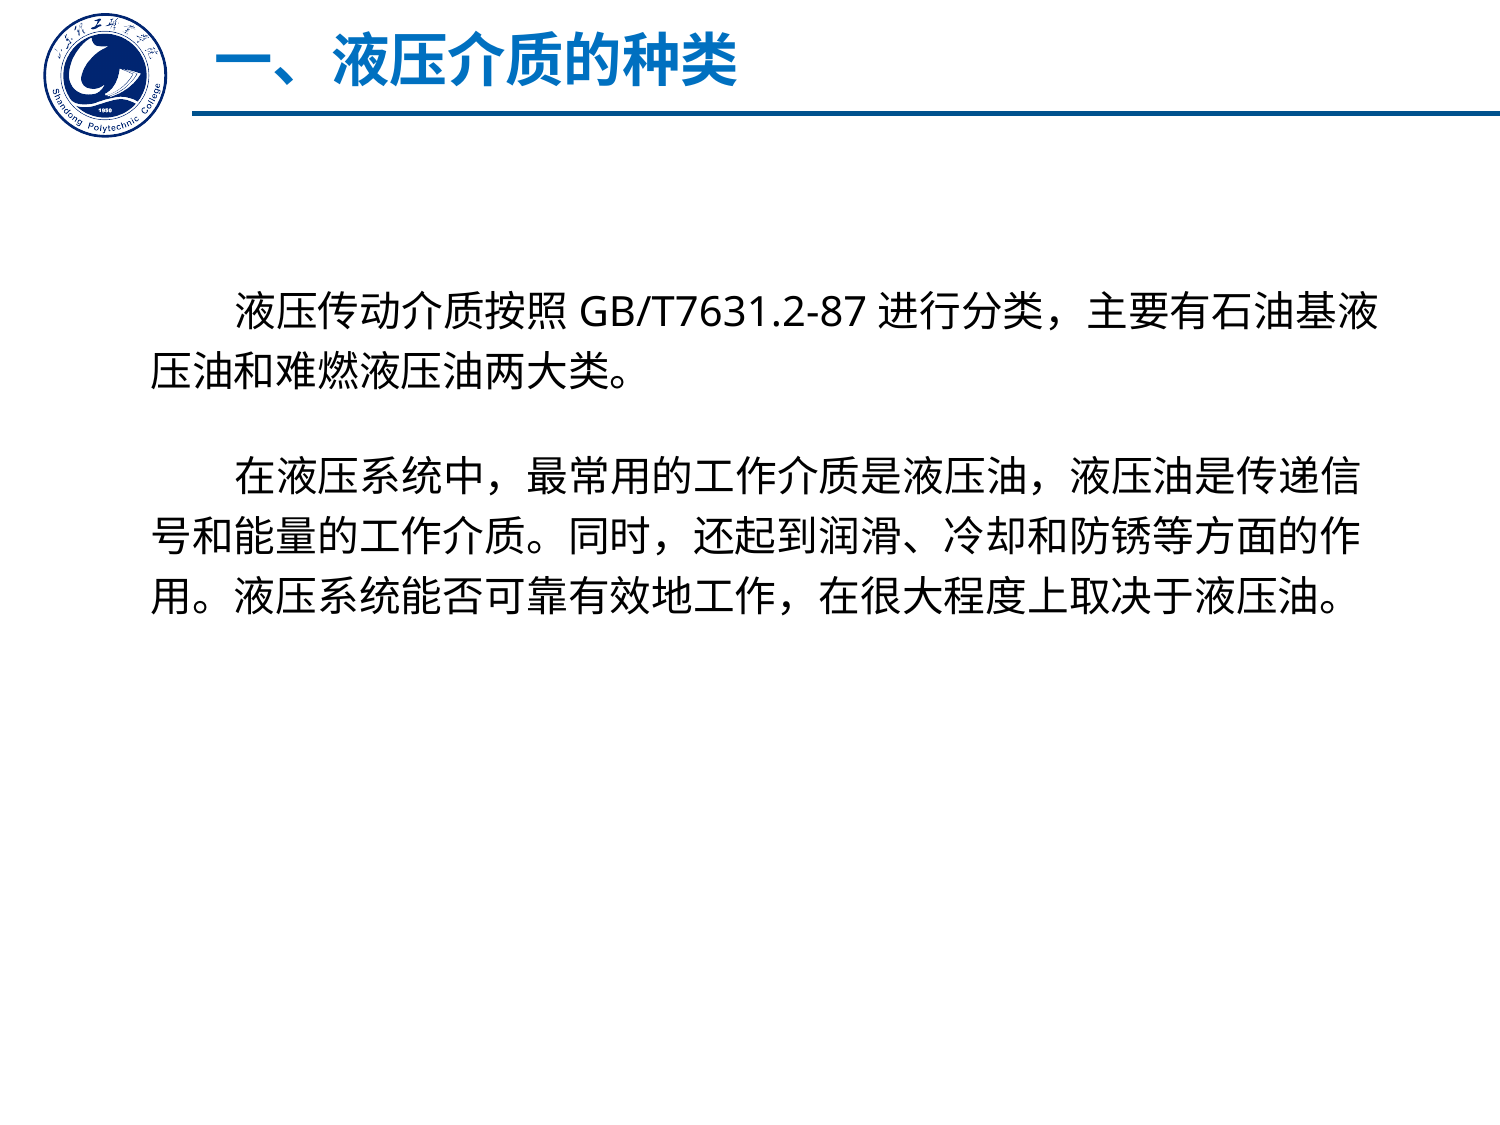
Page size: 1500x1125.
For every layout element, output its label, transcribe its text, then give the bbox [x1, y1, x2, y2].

text_box 一、液压介质的种类 [199, 16, 1477, 102]
text_box 在液压系统中，最常用的工作介质是液压油，液压油是传递信号和能量的工作介质。同时，还起到润滑、冷却和防锈等方面的作用。液压系统能否可靠有效地工作，在很大程度上取决于液压油。 [135, 432, 1418, 628]
text_box 液压传动介质按照GB/T7631.2-87进行分类，主要有石油基液压油和难燃液压油两大类。 [135, 267, 1418, 402]
picture [43, 7, 174, 138]
